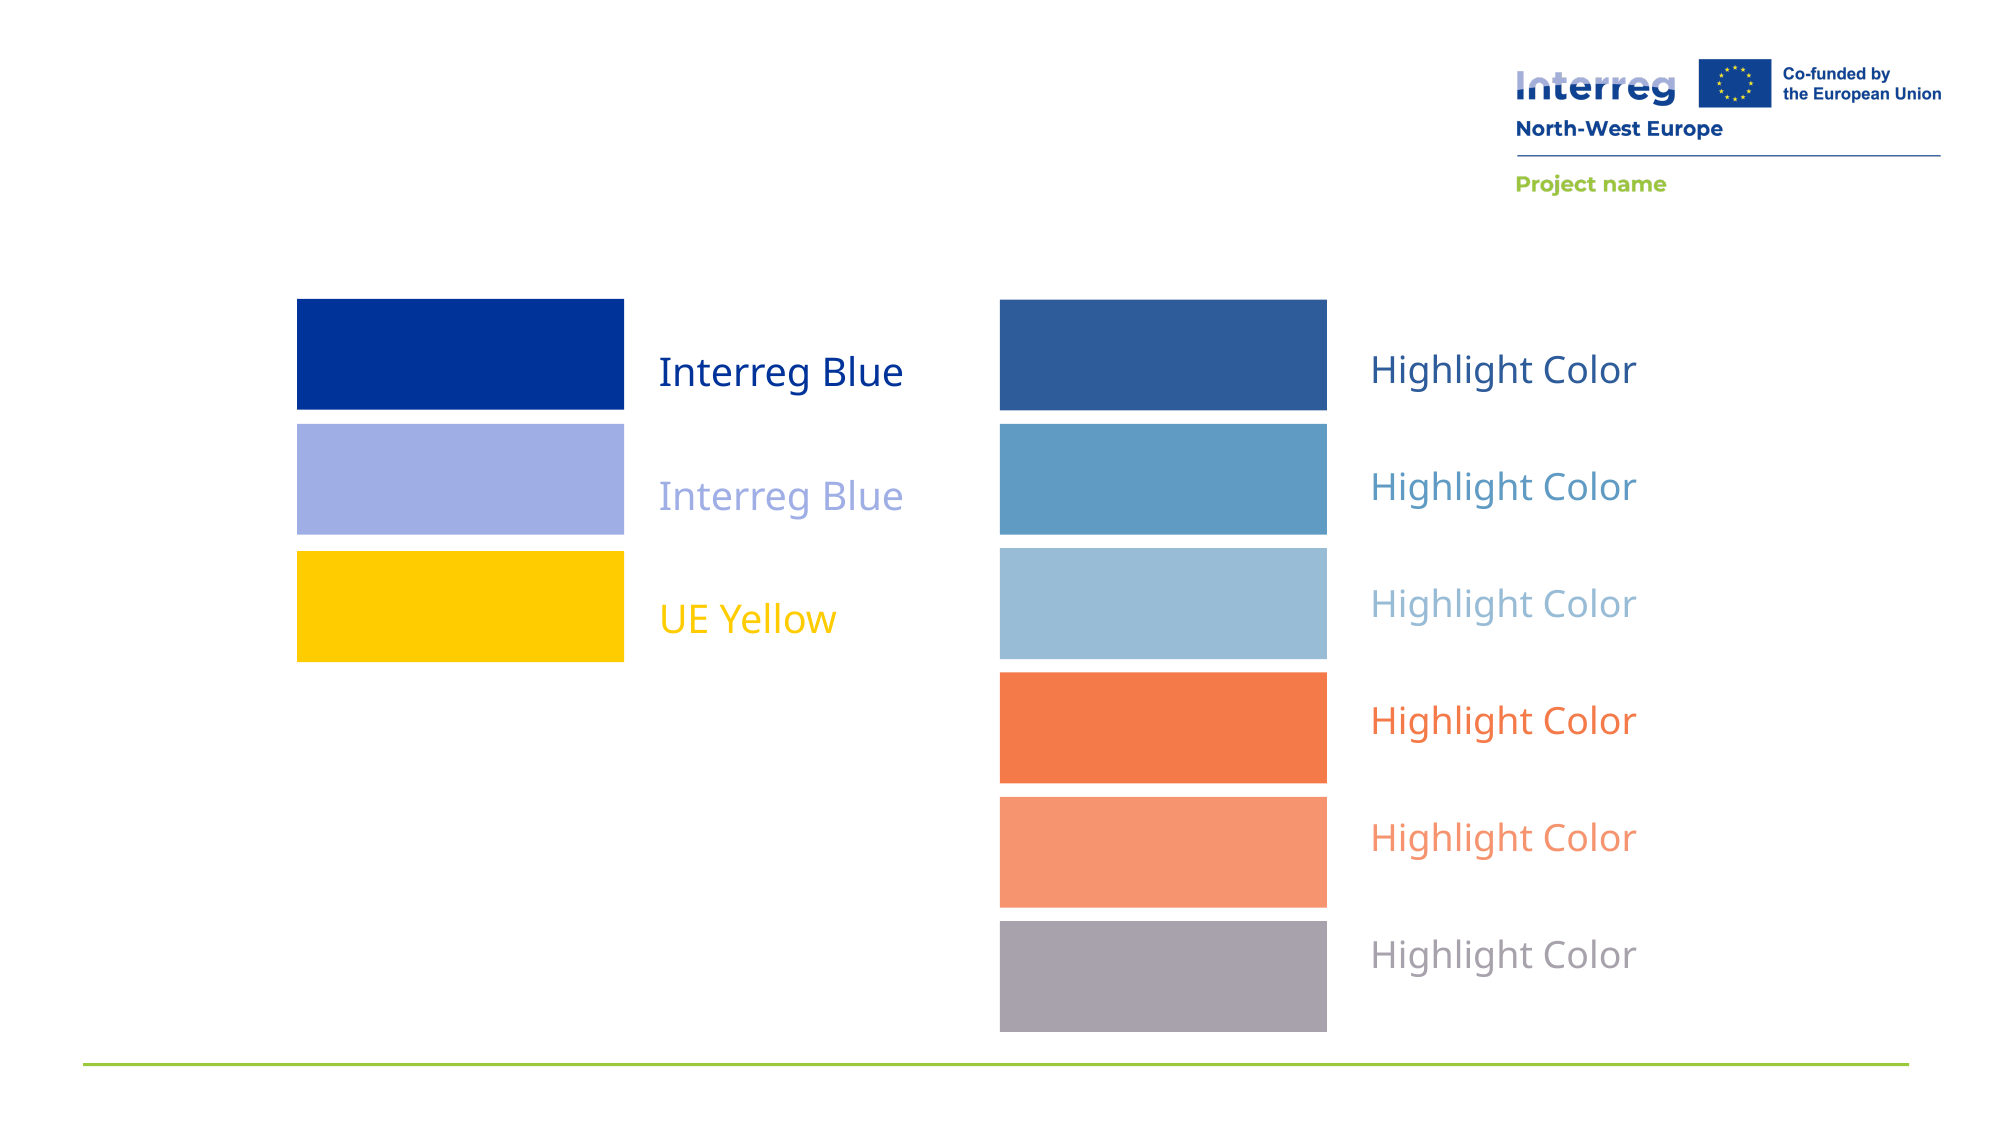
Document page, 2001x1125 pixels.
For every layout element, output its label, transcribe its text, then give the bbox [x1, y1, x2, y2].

text_box [999, 796, 1327, 908]
picture [1458, 0, 2000, 251]
text_box [999, 548, 1327, 660]
text_box [999, 299, 1327, 411]
text_box [1126, 423, 1327, 535]
text_box [999, 921, 1327, 1032]
text_box [297, 551, 625, 663]
text_box [999, 672, 1327, 784]
text_box [297, 298, 625, 410]
text_box [297, 423, 625, 535]
text_box Highlight Color Highlight Color Highlight Color Highlight Color Highlight Color Highlight Color [1355, 324, 1703, 983]
text_box Interreg Blue Interreg Blue UE Yellow [643, 325, 1126, 649]
